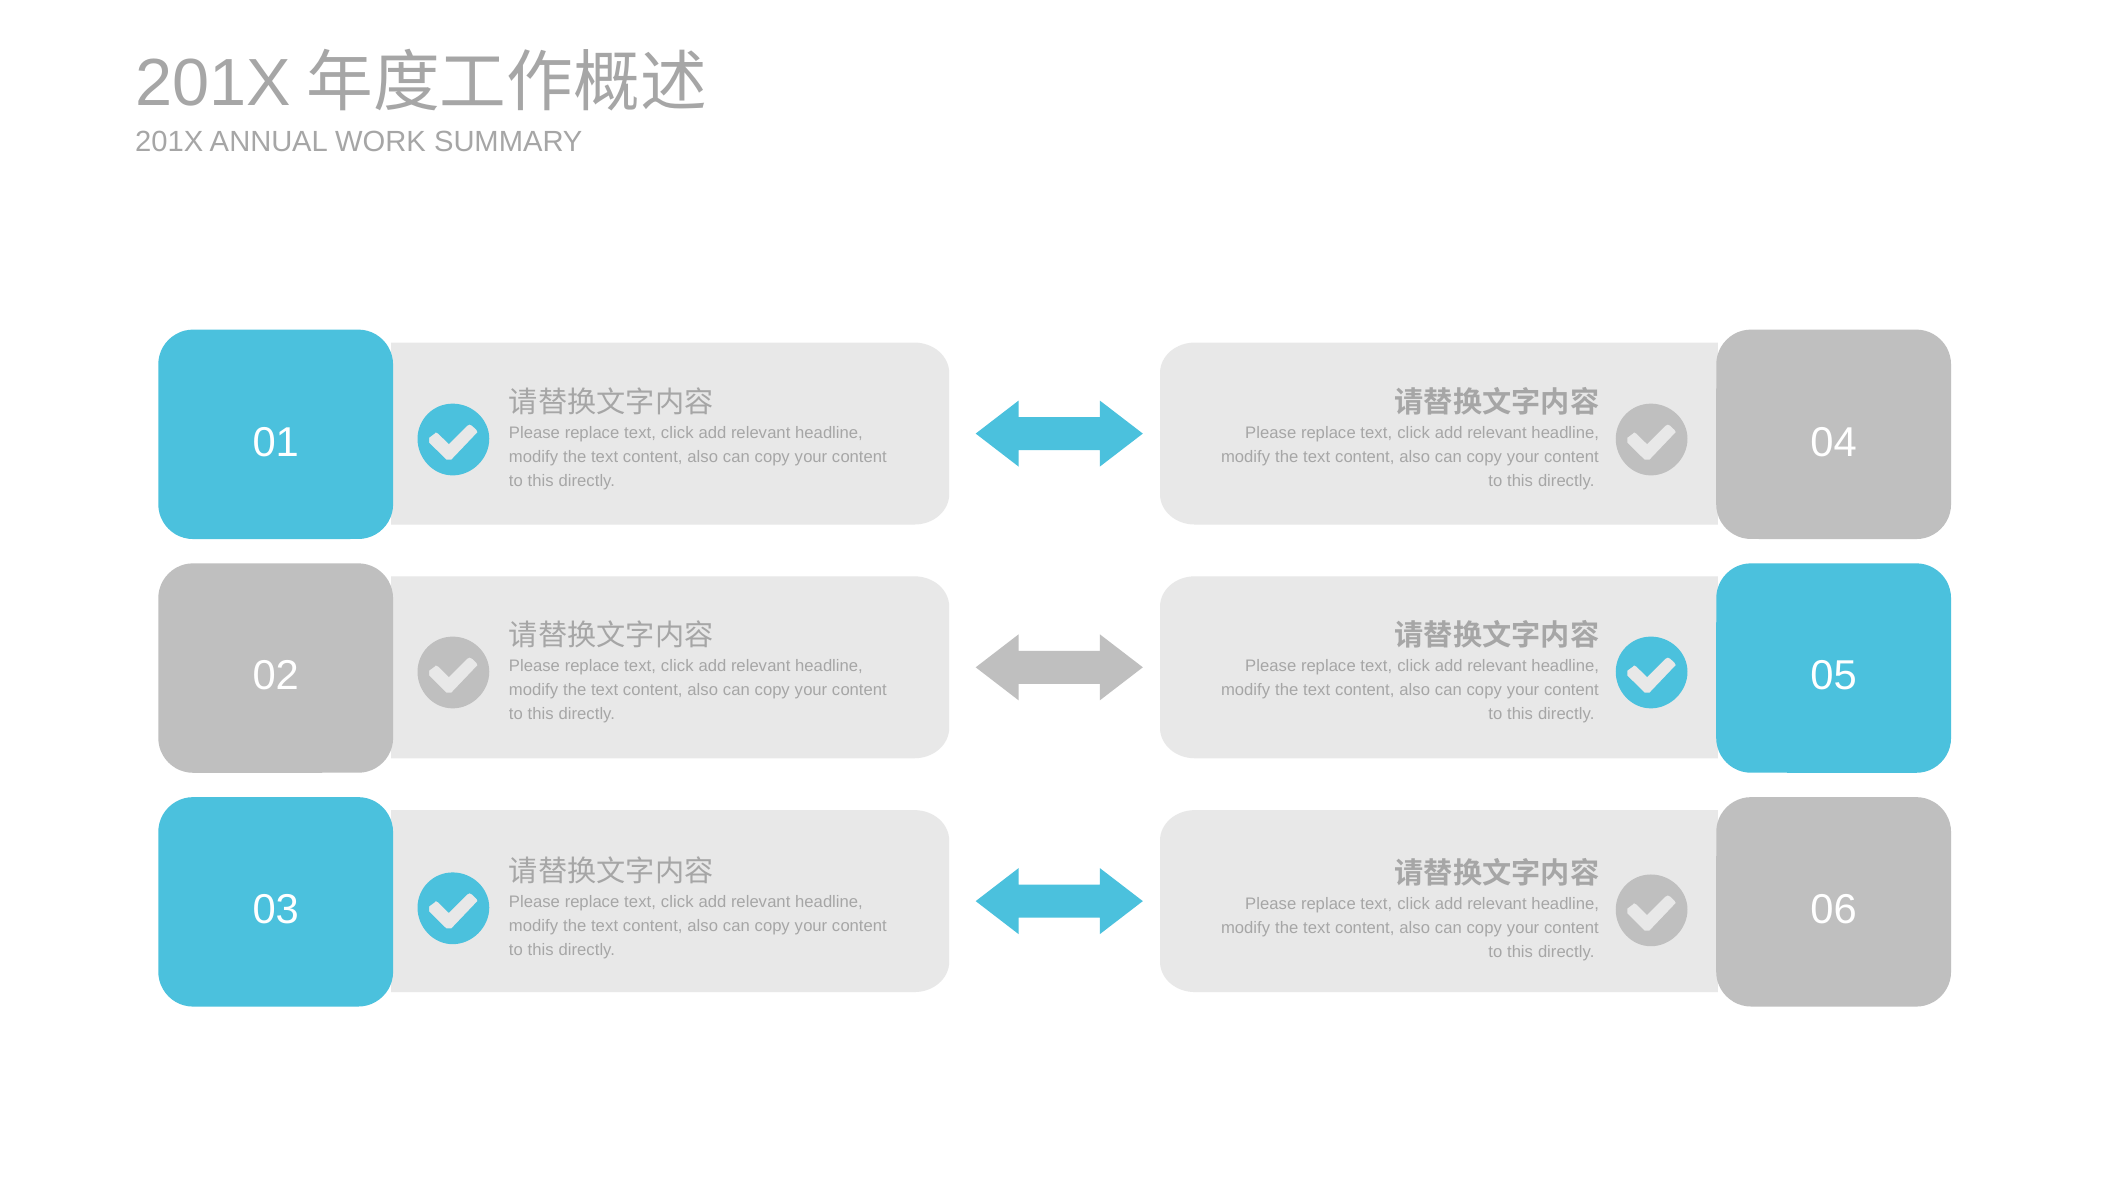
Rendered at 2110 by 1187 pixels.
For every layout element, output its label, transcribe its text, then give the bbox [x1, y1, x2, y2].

text_box [1615, 403, 1688, 476]
text_box [417, 872, 490, 945]
text_box 201X年度工作概述 [135, 38, 783, 119]
text_box 请替换文字内容 Please replace text, click add relevant headline, modify the text content, also can copy your content to this directly. [1211, 609, 1600, 723]
text_box [974, 632, 1145, 703]
text_box 请替换文字内容 Please replace text, click add relevant headline, modify the text content, also can copy your content to this directly. [508, 609, 897, 723]
text_box [1158, 809, 1720, 994]
text_box [974, 398, 1145, 469]
text_box [390, 341, 951, 526]
text_box [1615, 874, 1688, 947]
text_box 05 [1715, 562, 1953, 774]
text_box 04 [1715, 328, 1953, 541]
text_box [1158, 341, 1720, 526]
text_box [417, 403, 490, 476]
text_box [1158, 575, 1720, 760]
text_box [390, 575, 951, 760]
text_box 请替换文字内容 Please replace text, click add relevant headline, modify the text content, also can copy your content to this directly. [508, 844, 897, 959]
text_box 请替换文字内容 Please replace text, click add relevant headline, modify the text content, also can copy your content to this directly. [1211, 847, 1600, 961]
text_box [974, 865, 1145, 937]
text_box 03 [157, 796, 395, 1008]
text_box 请替换文字内容 Please replace text, click add relevant headline, modify the text content, also can copy your content to this directly. [1211, 376, 1600, 490]
text_box 请替换文字内容 Please replace text, click add relevant headline, modify the text content, also can copy your content to this directly. [508, 376, 897, 490]
text_box 201X ANNUAL WORK SUMMARY [135, 122, 596, 158]
text_box [1615, 636, 1688, 709]
text_box 06 [1715, 796, 1953, 1008]
text_box [417, 636, 490, 709]
text_box 02 [157, 562, 395, 774]
text_box 01 [157, 328, 395, 541]
text_box [390, 809, 951, 994]
